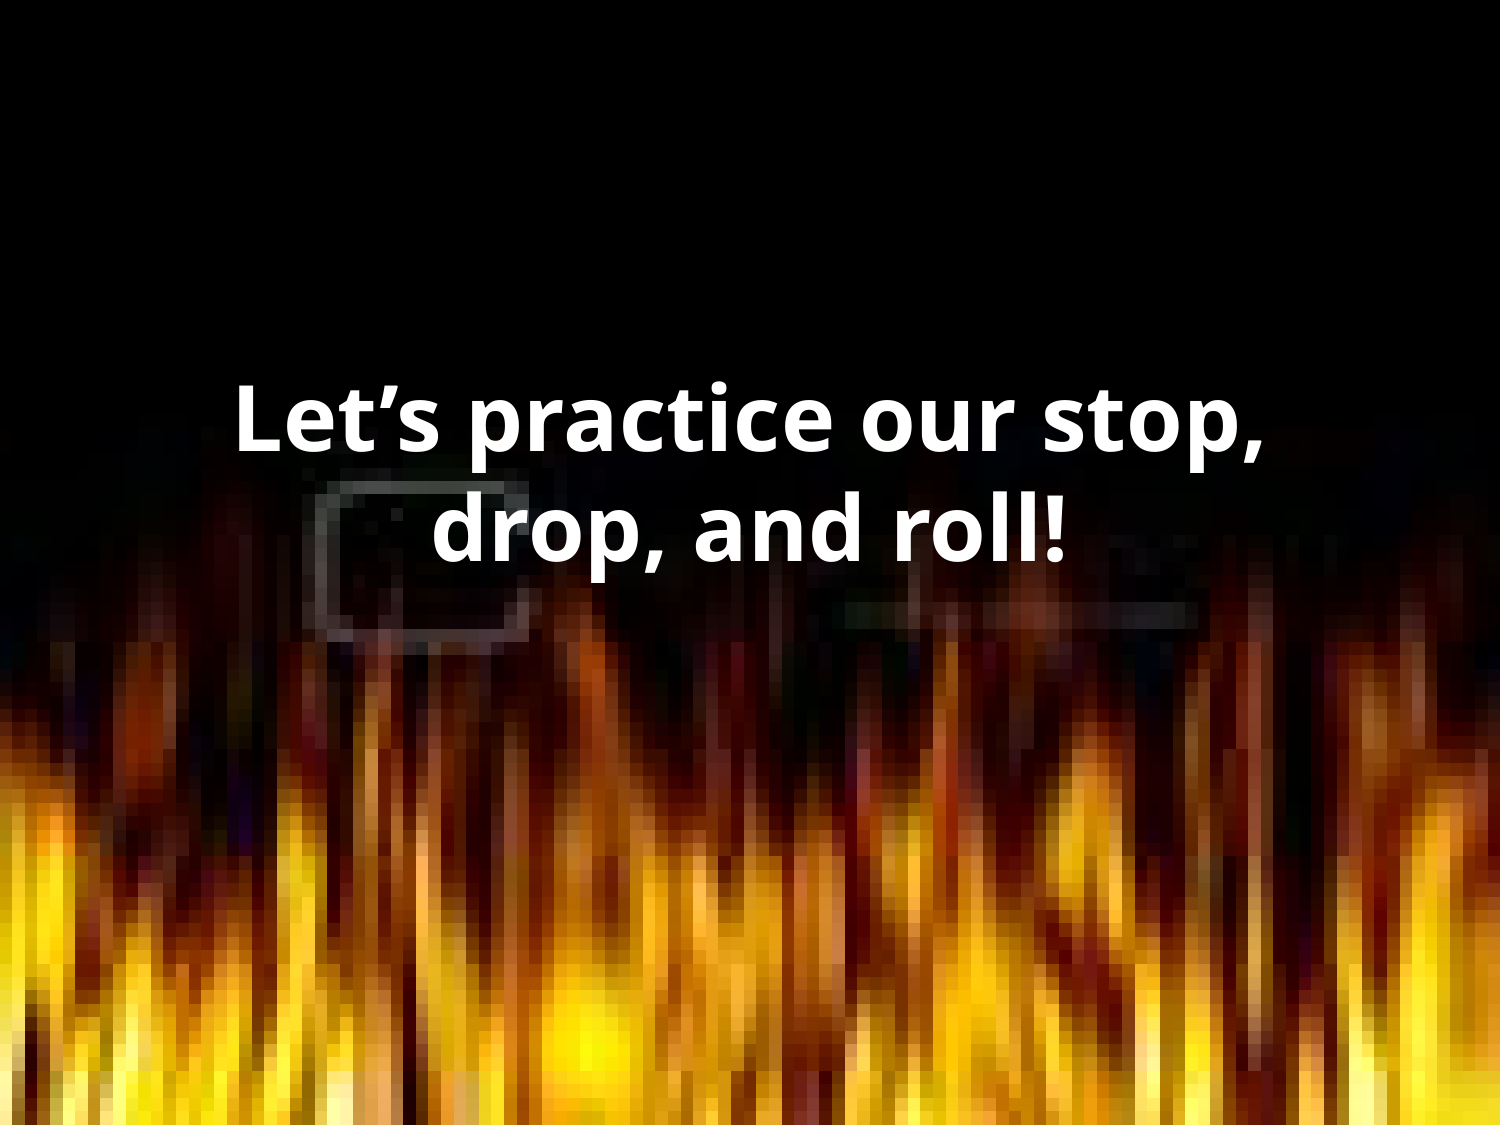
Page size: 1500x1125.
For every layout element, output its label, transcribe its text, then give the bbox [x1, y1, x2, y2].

picture [0, 0, 1500, 1125]
title Let’s practice our stop, drop, and roll! [112, 349, 1388, 591]
